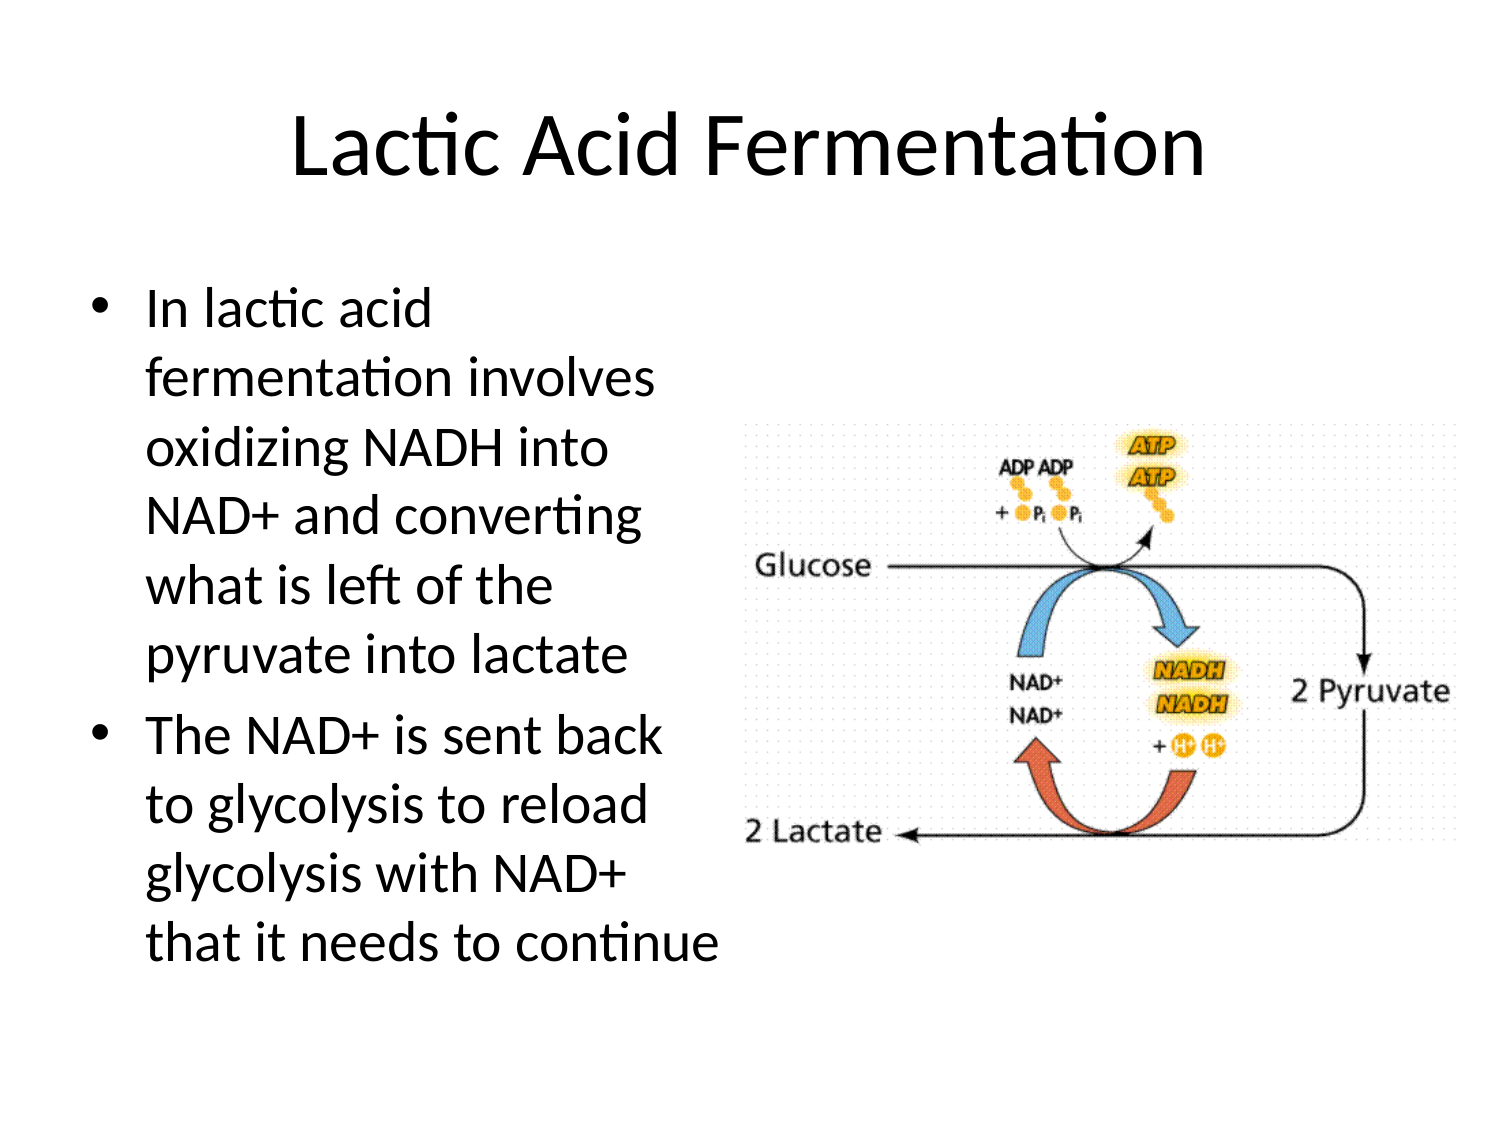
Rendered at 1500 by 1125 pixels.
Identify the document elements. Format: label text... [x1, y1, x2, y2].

title Lactic Acid Fermentation [75, 45, 1425, 233]
list In lactic acid fermentation involves oxidizing NADH into NAD+ and converting what is left of the pyruvate into lactate The NAD+ is sent back to glycolysis to reload glycolysis with NAD+ that it needs to continue [75, 262, 738, 1005]
picture [737, 424, 1457, 851]
